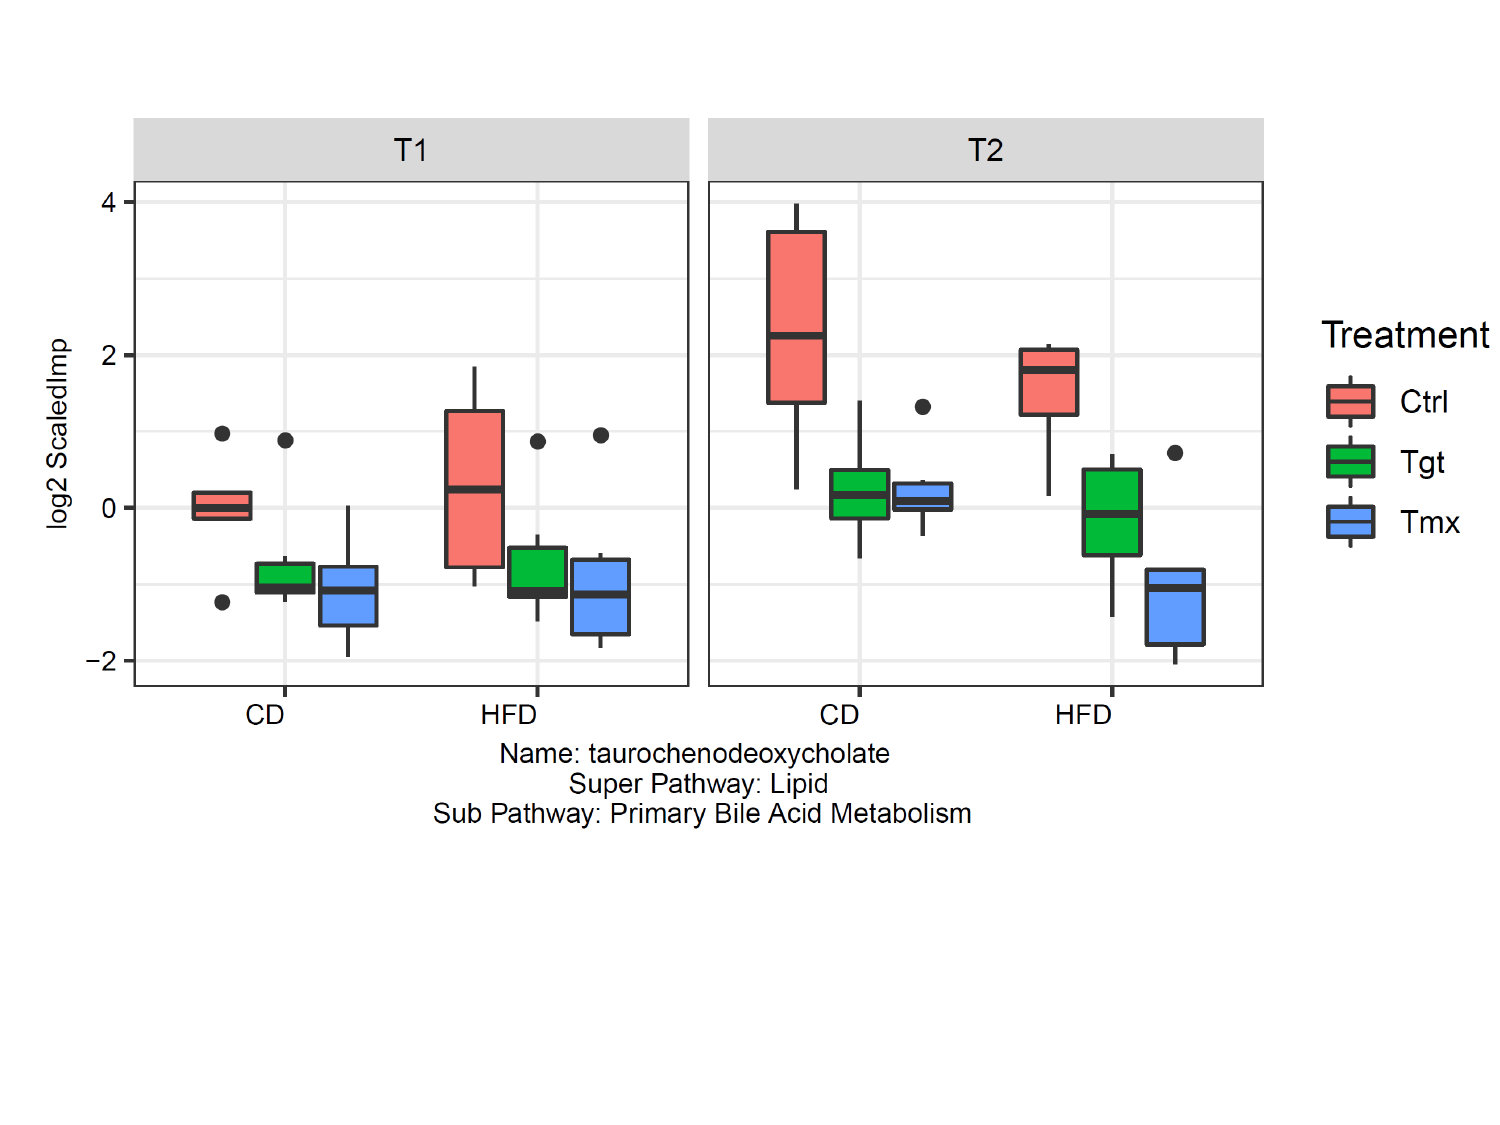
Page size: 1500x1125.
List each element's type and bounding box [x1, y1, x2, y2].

picture [26, 99, 1500, 851]
